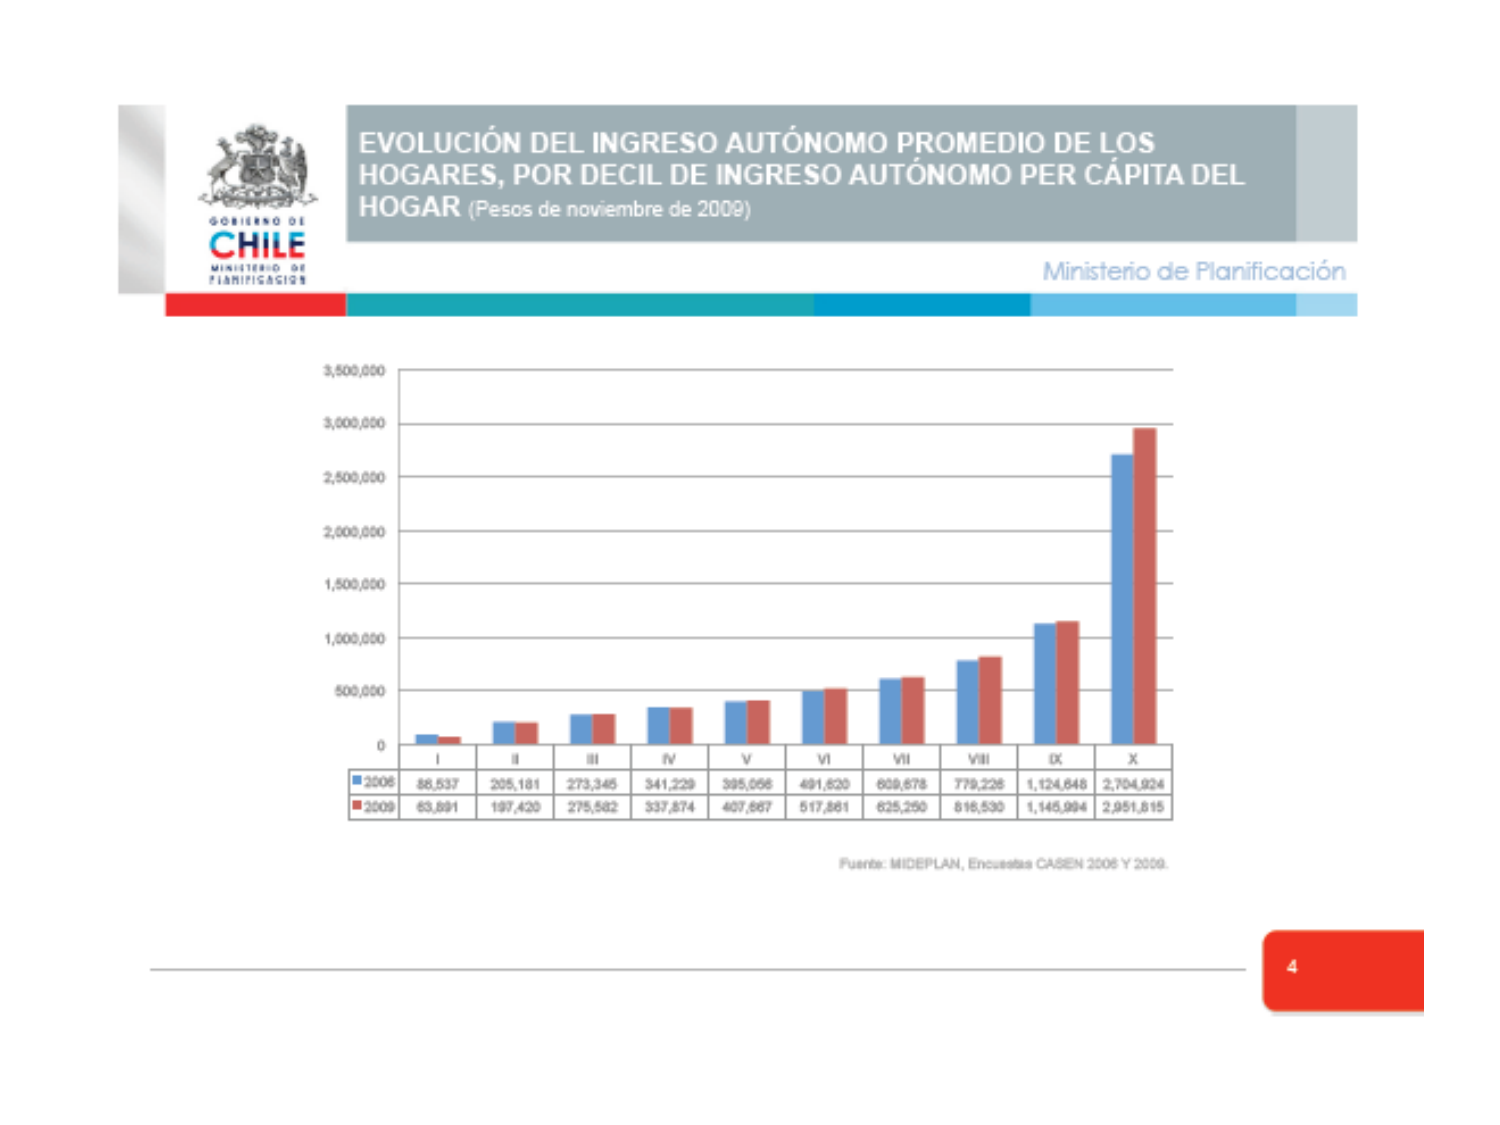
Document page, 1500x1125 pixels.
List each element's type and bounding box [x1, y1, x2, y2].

picture [52, 41, 1424, 1102]
